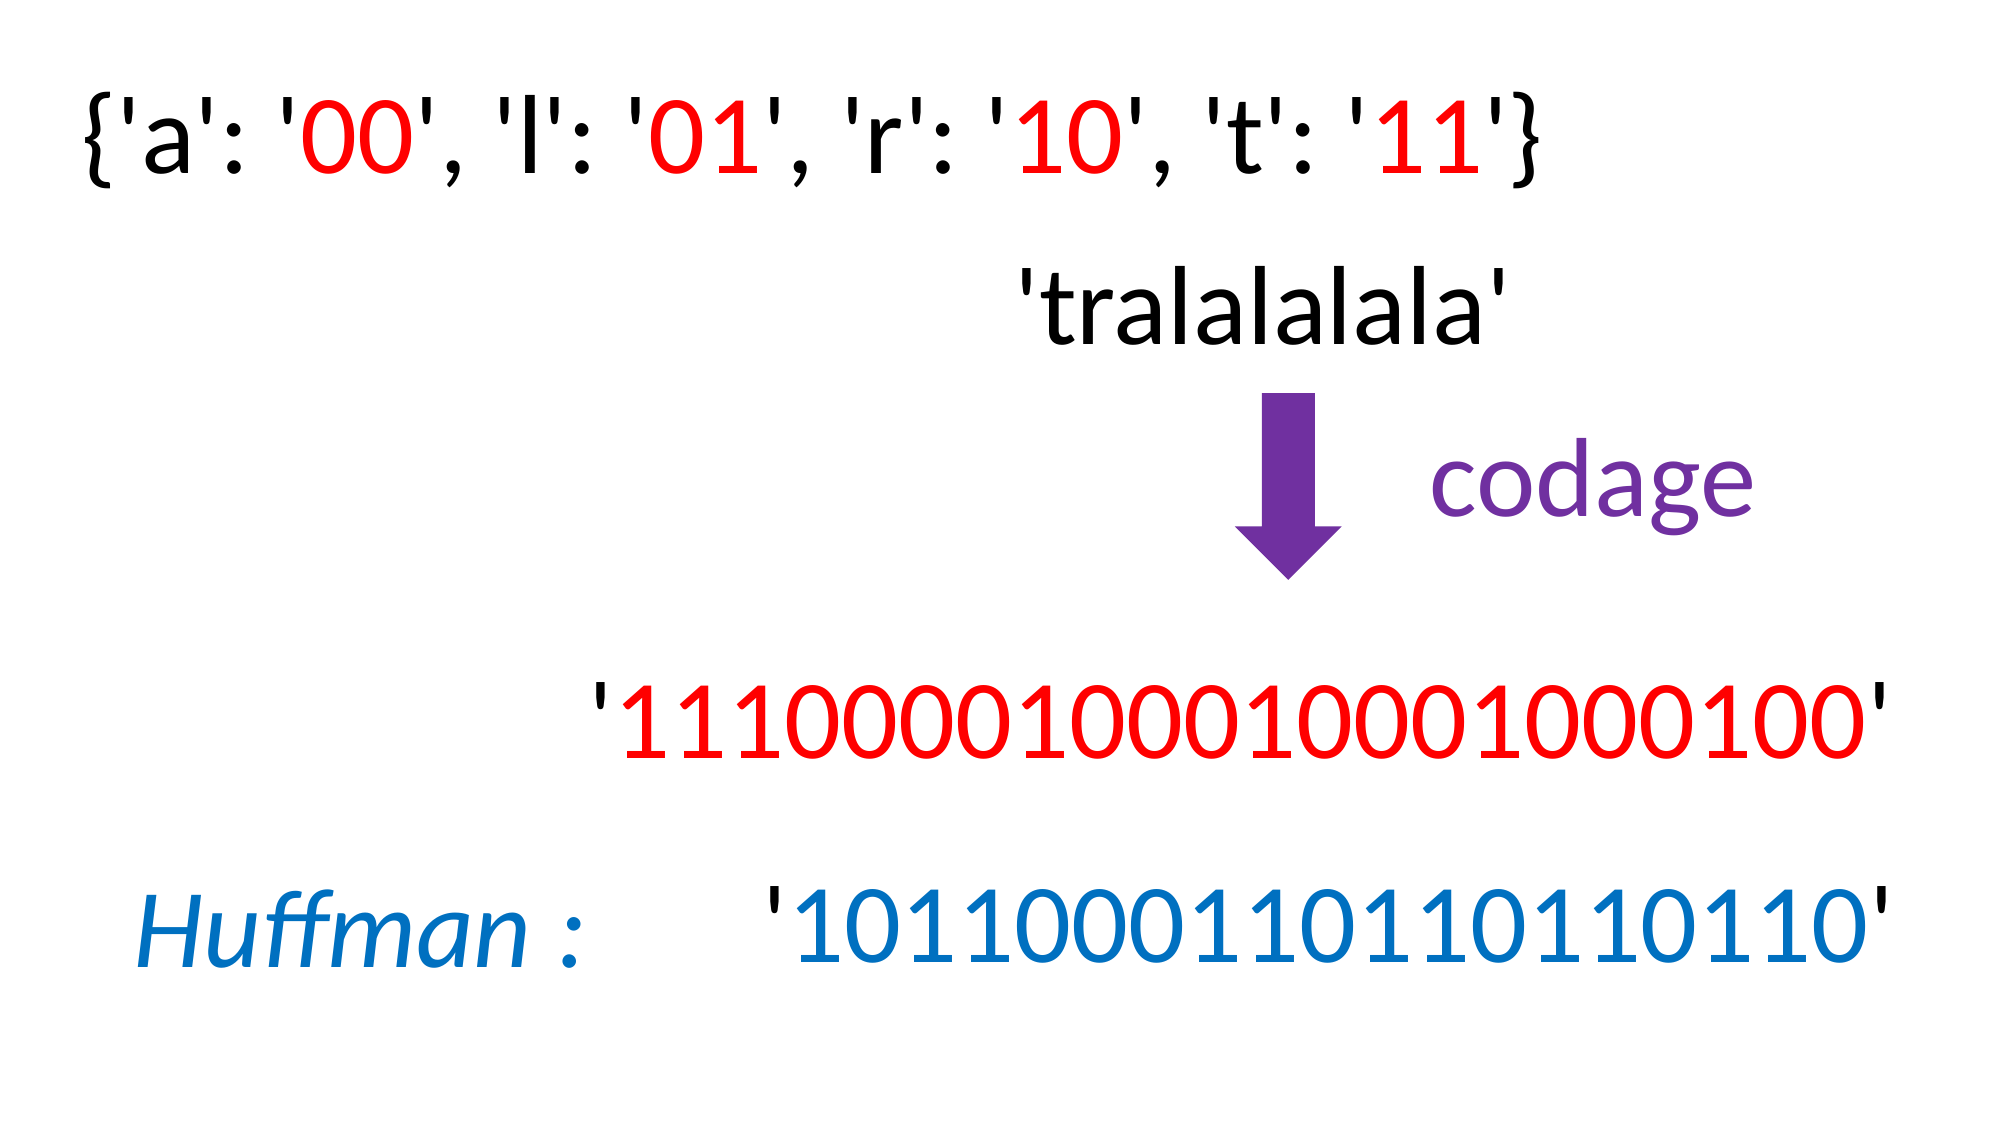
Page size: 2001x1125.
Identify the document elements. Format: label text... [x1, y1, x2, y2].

text_box Huffman : [118, 847, 748, 998]
text_box codage [1414, 396, 1958, 547]
text_box 'tralalalala' [999, 224, 1629, 375]
text_box {'a': '00', 'l': '01', 'r': '10', 't': '11'} [66, 53, 1719, 203]
text_box '1110000100010001000100' [574, 638, 2000, 789]
text_box '1011000110110110110' [747, 842, 2000, 992]
text_box [1234, 393, 1342, 580]
